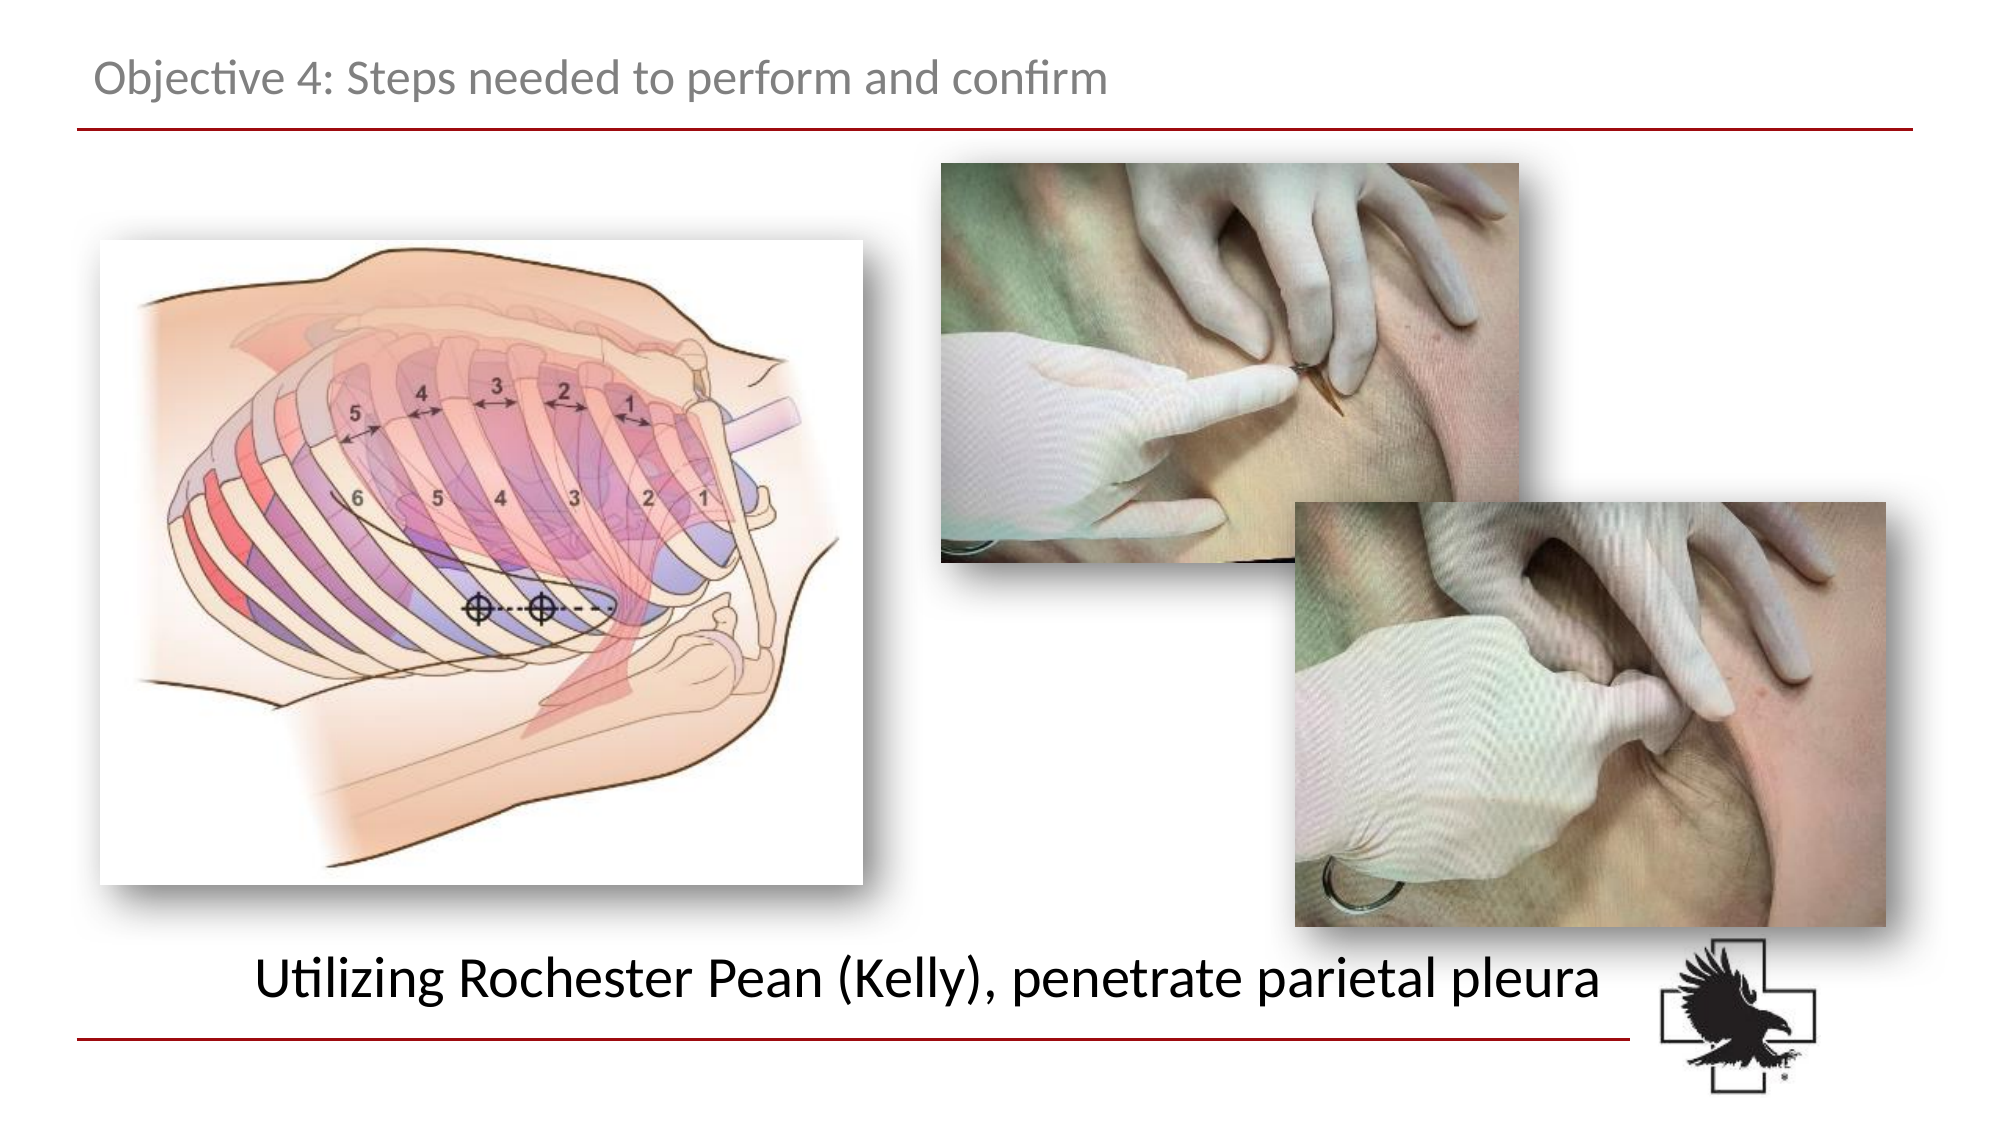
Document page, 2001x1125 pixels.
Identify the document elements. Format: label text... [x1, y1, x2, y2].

picture [100, 240, 863, 885]
picture [1658, 943, 1821, 1098]
text_box Utilizing Rochester Pean (Kelly), penetrate parietal pleura [239, 931, 1644, 1017]
text_box Objective 4: Steps needed to perform and confirm [78, 36, 1146, 112]
picture [941, 163, 1887, 927]
